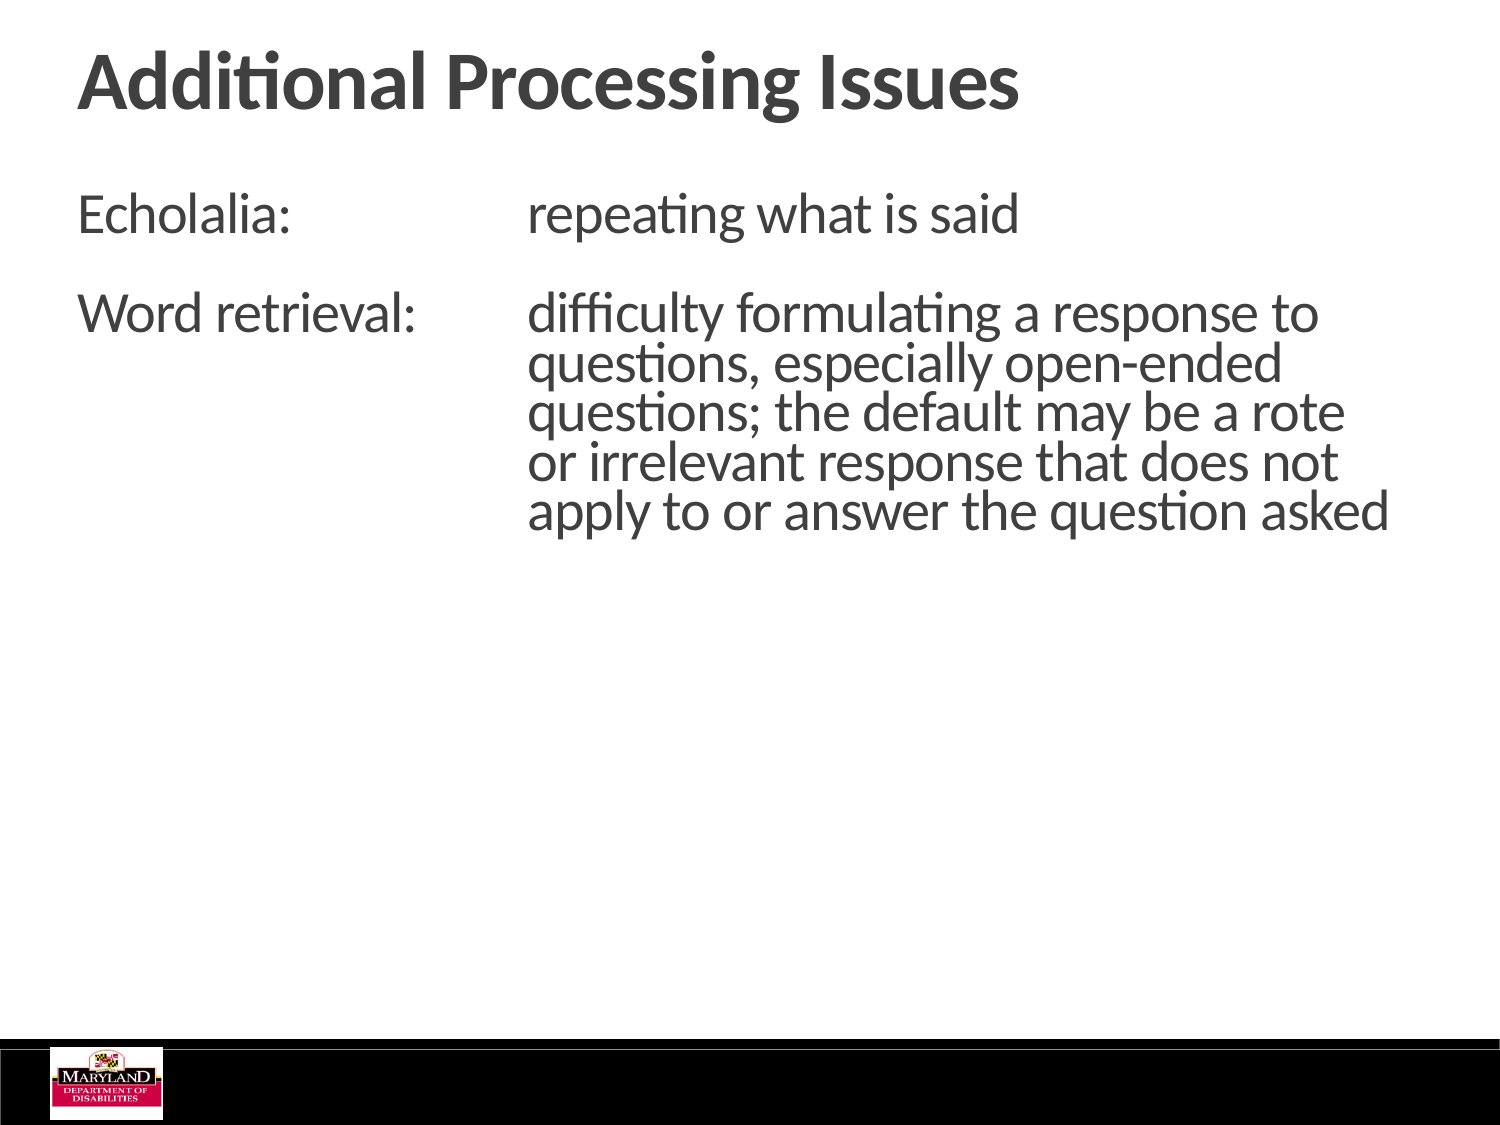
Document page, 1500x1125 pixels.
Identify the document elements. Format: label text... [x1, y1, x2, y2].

title Additional Processing Issues Echolalia: repeating what is said Word retrieval: difficulty formulating a response to questions, especially open-ended questions; the default may be a rote or irrelevant response that does not apply to or answer the question asked [62, 45, 1413, 1000]
picture [50, 1047, 163, 1120]
